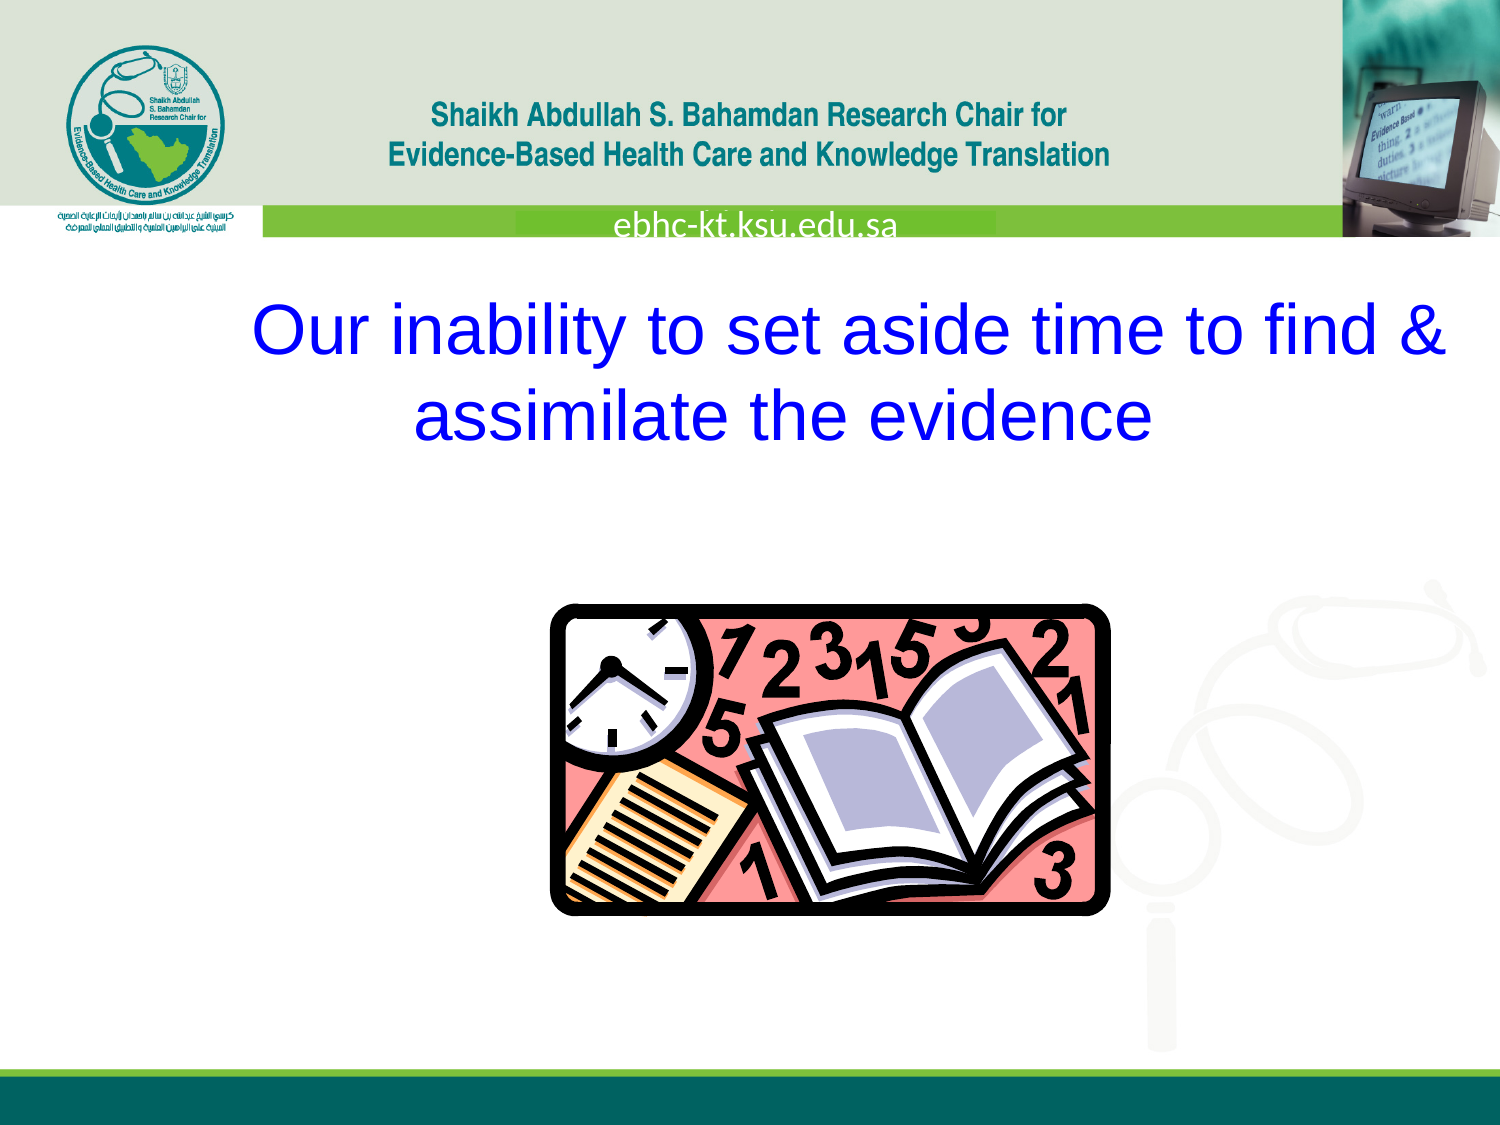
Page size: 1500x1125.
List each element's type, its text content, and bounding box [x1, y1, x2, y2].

title Our inability to set aside time to find & assimilate the evidence [199, 274, 1500, 463]
picture [0, 0, 1500, 1125]
